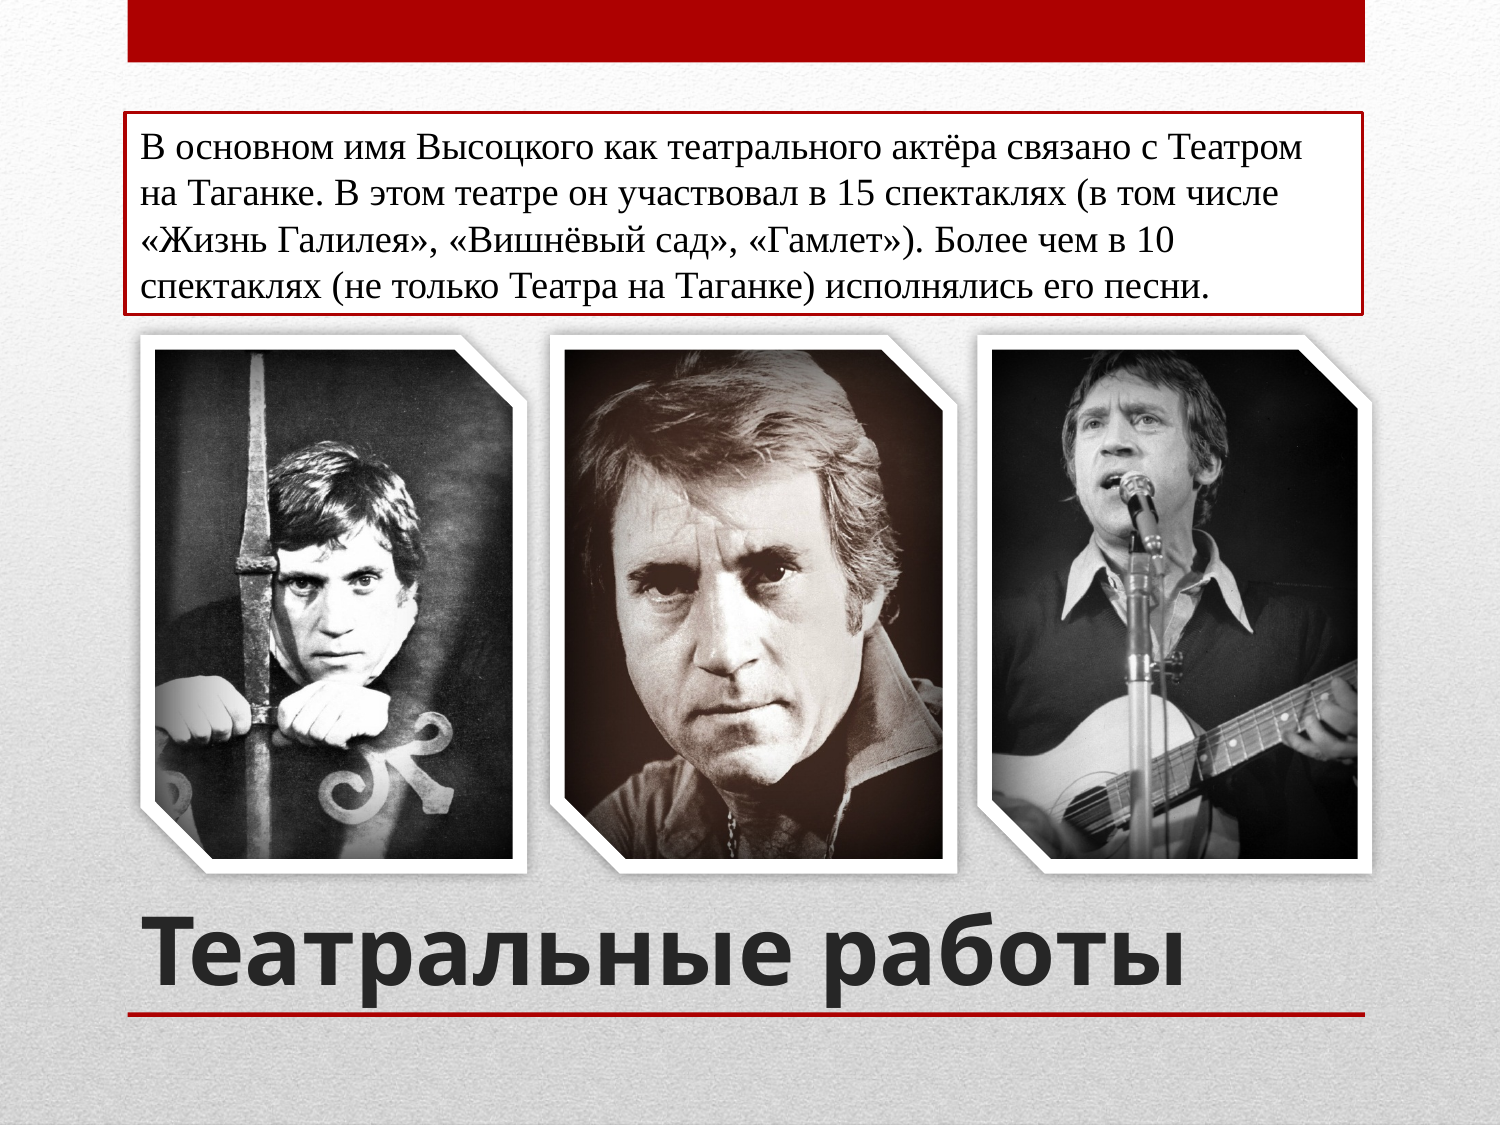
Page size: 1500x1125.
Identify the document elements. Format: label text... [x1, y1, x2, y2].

picture [983, 341, 1366, 868]
list В основном имя Высоцкого как театрального актёра связано с Театром на Таганке. В этом театре он участвовал в 15 спектаклях (в том числе «Жизнь Галилея», «Вишнёвый сад», «Гамлет»). Более чем в 10 спектаклях (не только Театра на Таганке) исполнялись его песни. [123, 111, 1364, 316]
title Театральные работы [125, 857, 1238, 1013]
picture [556, 341, 951, 868]
picture [146, 341, 521, 868]
